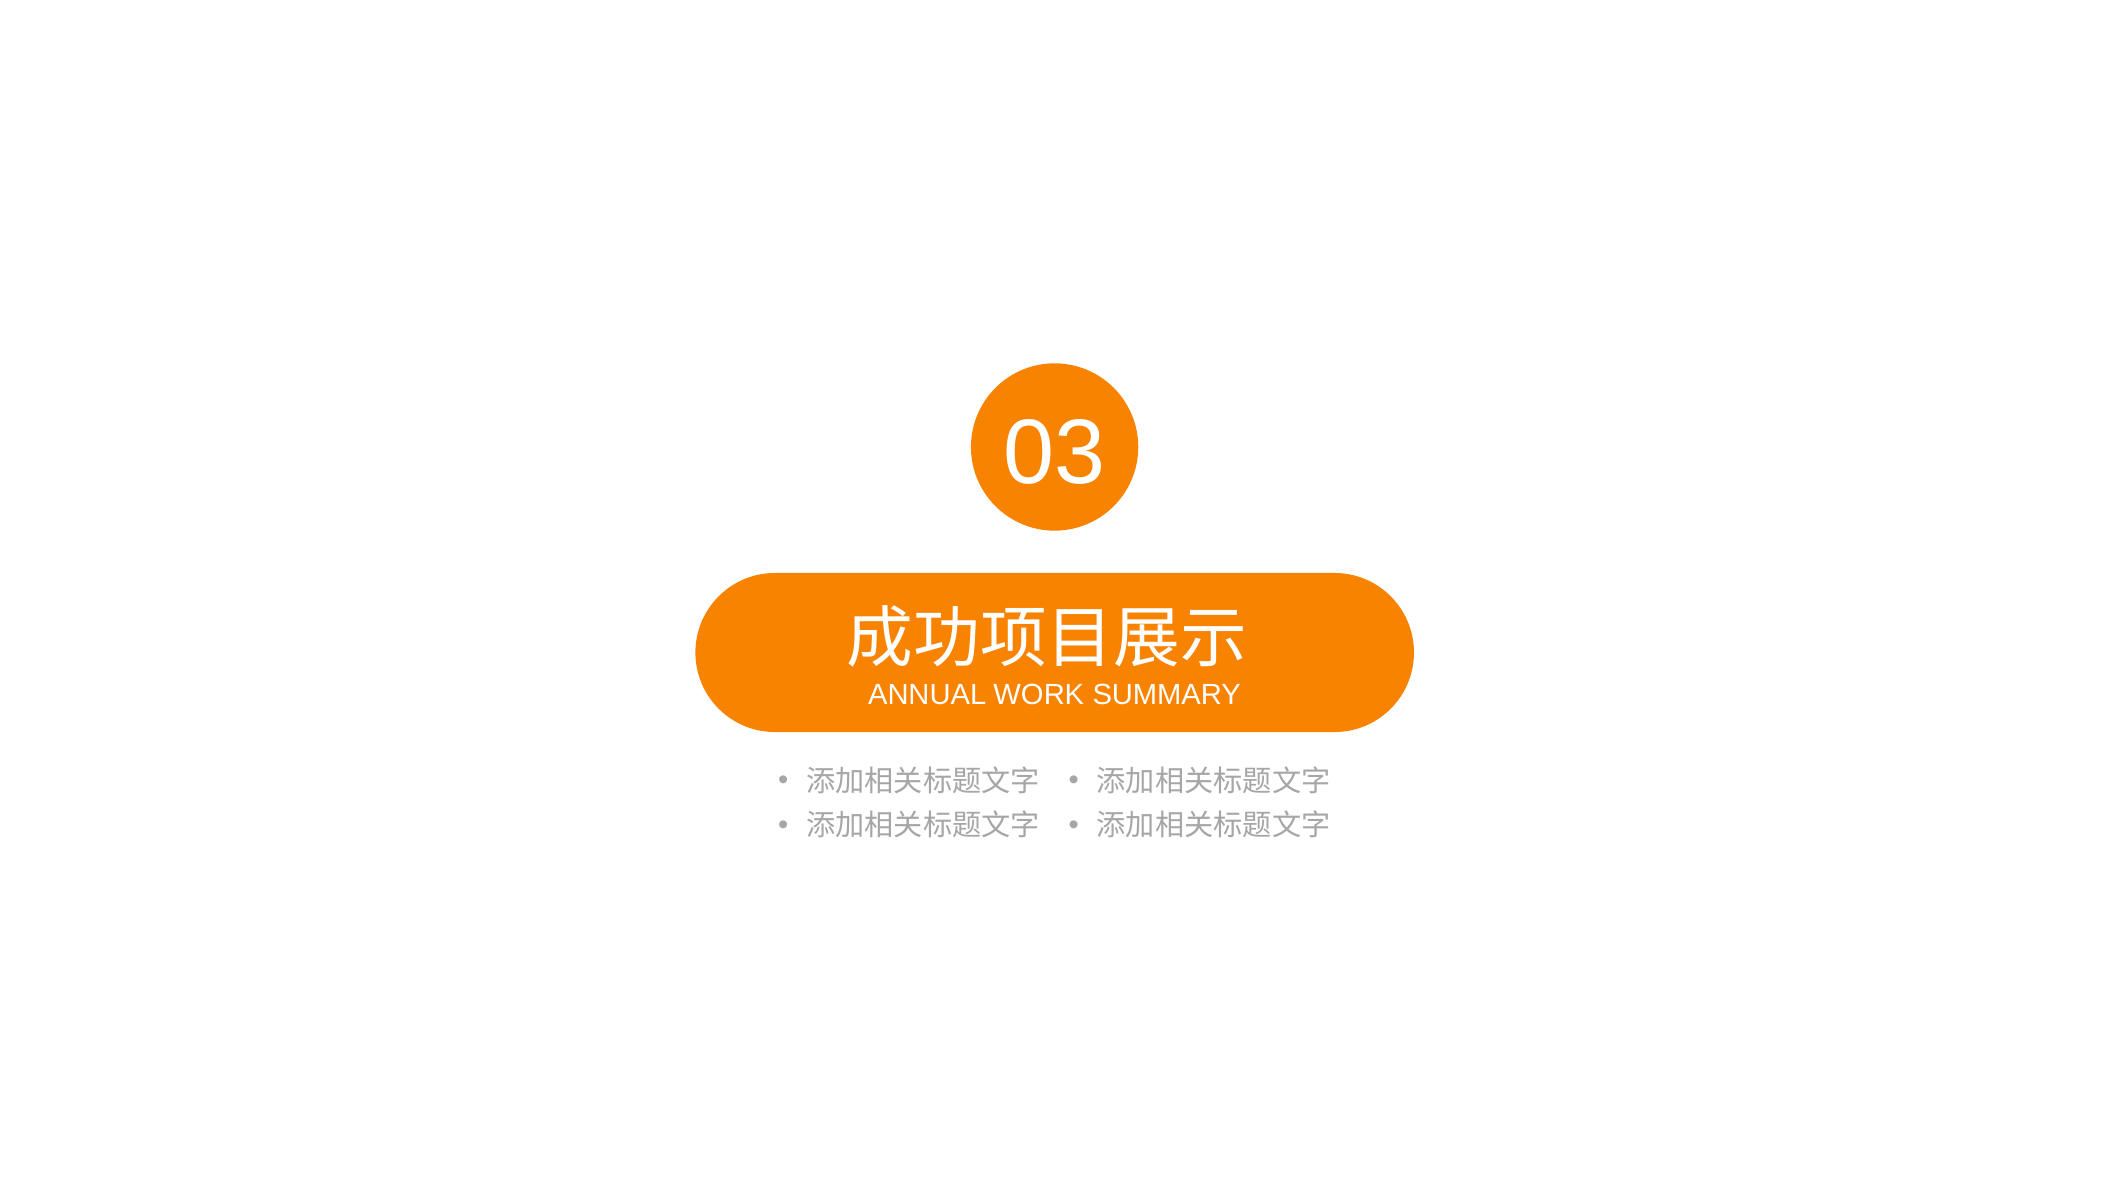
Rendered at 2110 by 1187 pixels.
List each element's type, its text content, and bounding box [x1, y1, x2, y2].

text_box 添加相关标题文字 [1068, 762, 1331, 798]
text_box 添加相关标题文字 [777, 806, 1041, 842]
text_box [694, 571, 1416, 734]
text_box 03 [969, 362, 1140, 532]
text_box 添加相关标题文字 [1068, 806, 1331, 842]
text_box 添加相关标题文字 [777, 762, 1041, 798]
